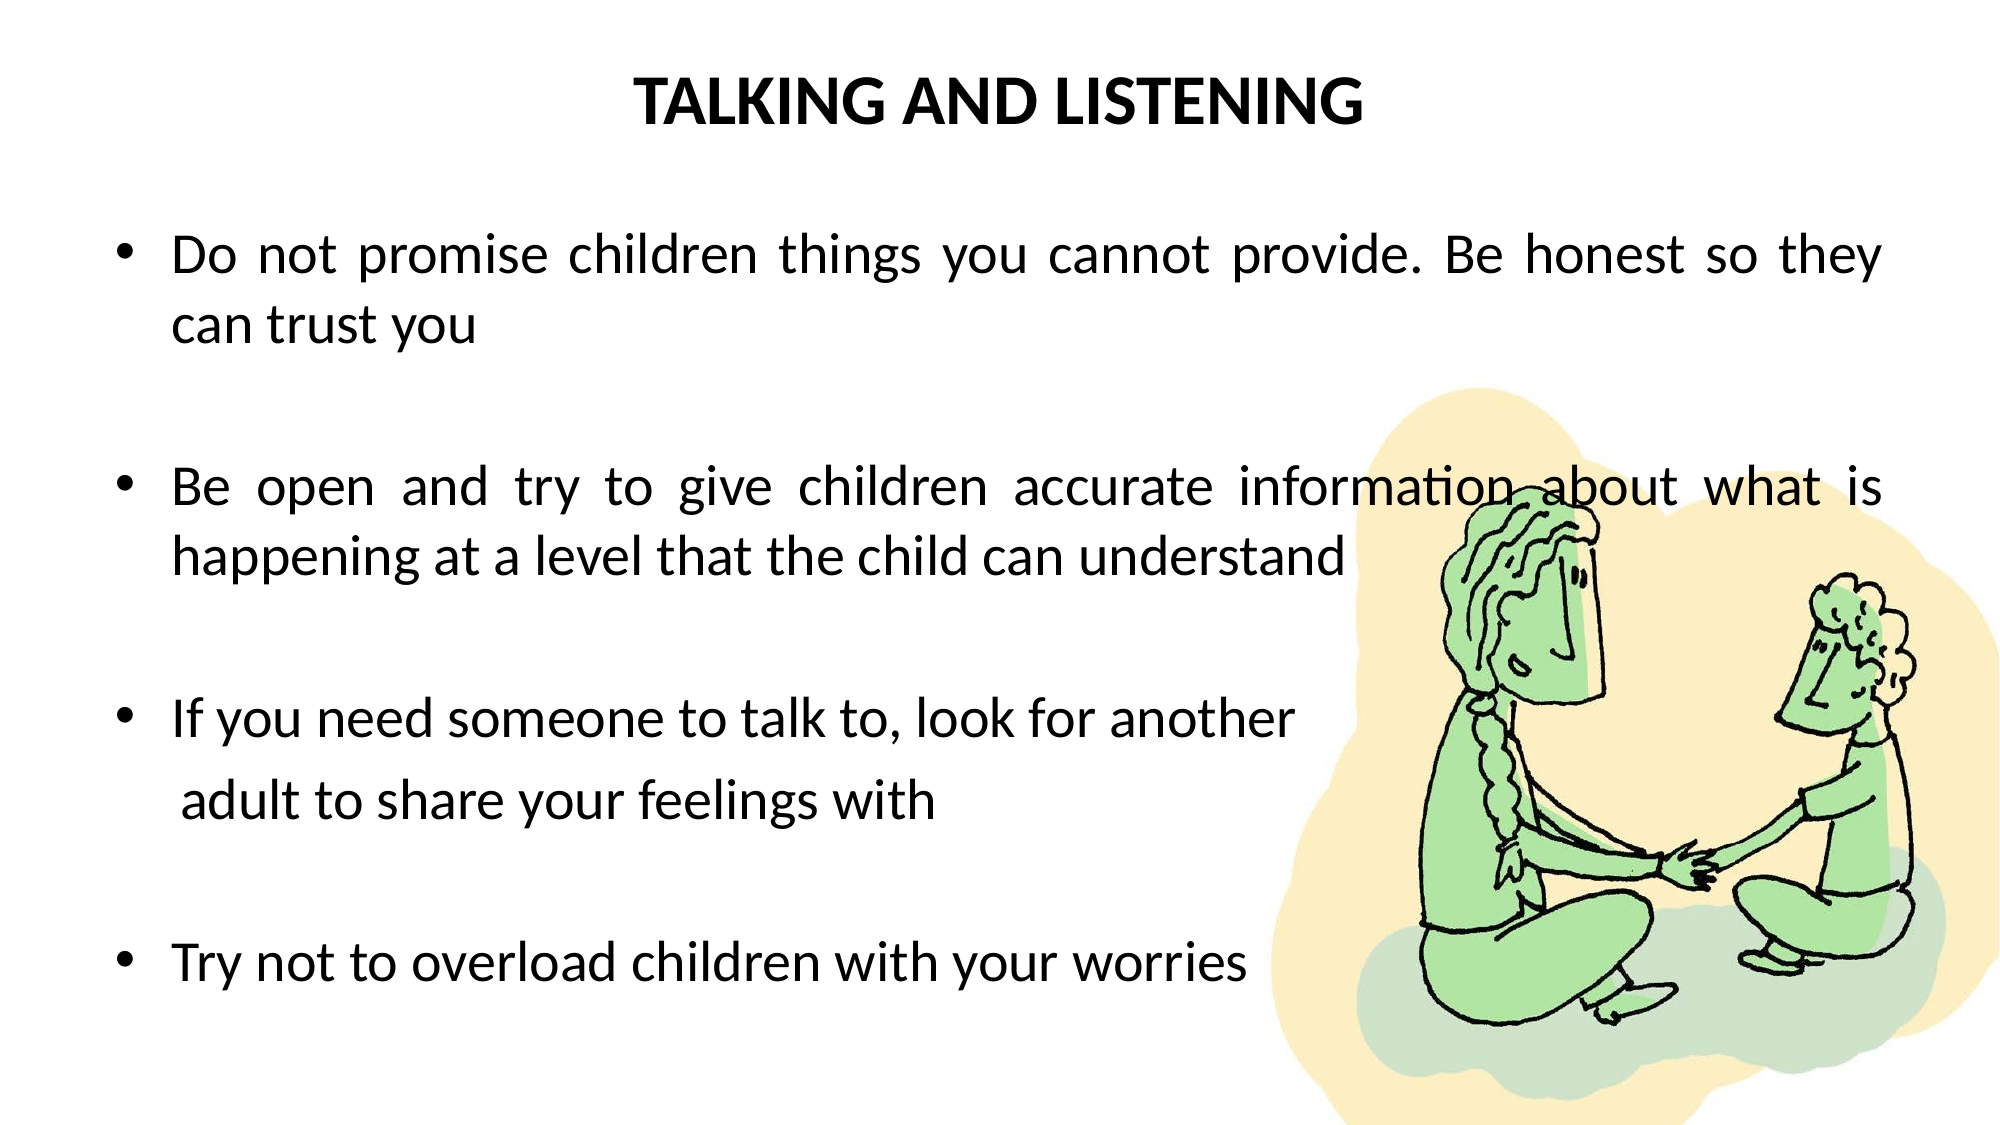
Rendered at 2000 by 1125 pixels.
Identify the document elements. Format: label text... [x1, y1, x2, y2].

picture [1247, 325, 2000, 1125]
list Do not promise children things you cannot provide. Be honest so they can trust you Be open and try to give children accurate information about what is happening at a level that the child can understand If you need someone to talk to, look for another adult to share your feelings with Try not to overload children with your worries [99, 208, 1900, 1005]
title TALKING AND LISTENING [99, 45, 1900, 208]
